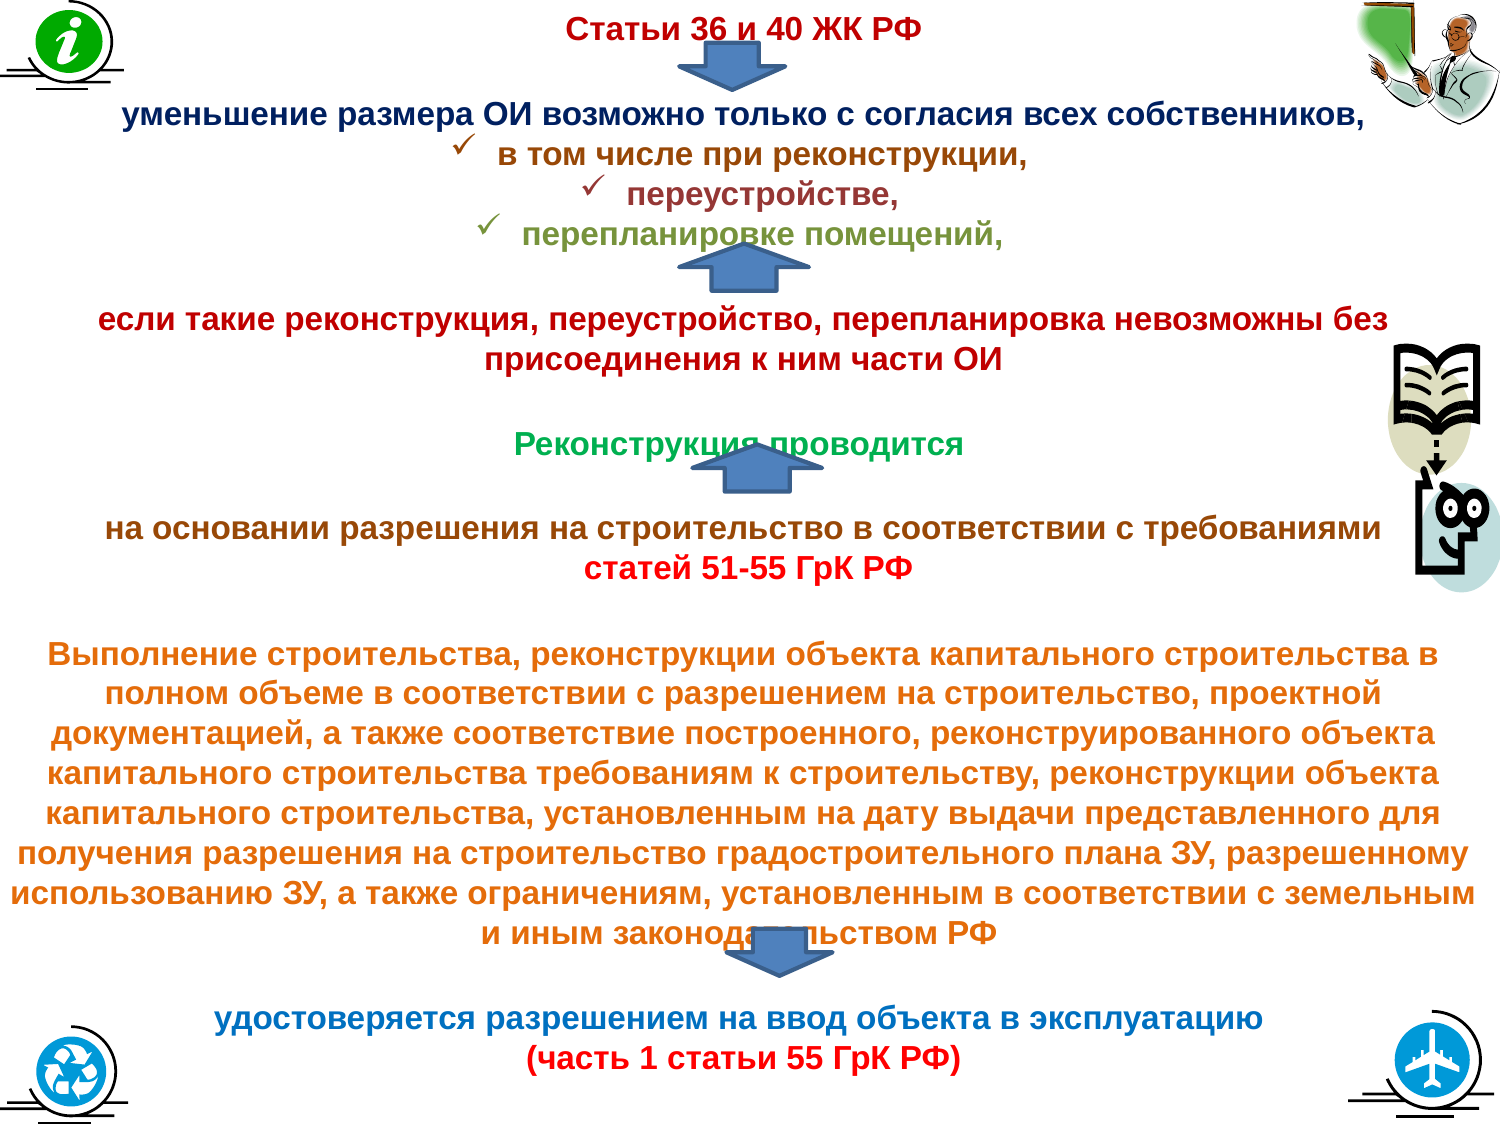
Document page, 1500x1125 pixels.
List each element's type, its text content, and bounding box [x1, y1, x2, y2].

picture [0, 1025, 129, 1125]
text_box [677, 40, 788, 92]
text_box [677, 241, 812, 293]
text_box [724, 926, 835, 978]
text_box [690, 442, 825, 494]
picture [0, 0, 125, 91]
picture [1347, 1009, 1495, 1118]
text_box Статьи 36 и 40 ЖК РФ уменьшение размера ОИ возможно только с согласия всех собственников, в том числе при реконструкции, переустройстве, перепланировке помещений, если такие реконструкция, переустройство, перепланировка невозможны без присоединения к ним части ОИ Реконструкция проводится на основании разрешения на строительство в соответствии с требованиями статей 51-55 ГрК РФ Выполнение строительства, реконструкции объекта капитального строительства в полном объеме в соответствии с разрешением на строительство, проектной документацией, а также соответствие построенного, реконструированного объекта капитального строительства требованиям к строительству, реконструкции объекта капитального строительства, установленным на дату выдачи представленного для получения разрешения на строительство градостроительного плана ЗУ, разрешенному использованию ЗУ, а также ограничениям, установленным в соответствии с земельным и иным законодательством РФ удостоверяется разрешением на ввод объекта в эксплуатацию (часть 1 статьи 55 ГрК РФ) [0, 0, 1494, 1053]
picture [1387, 343, 1500, 593]
picture [1354, 0, 1500, 125]
